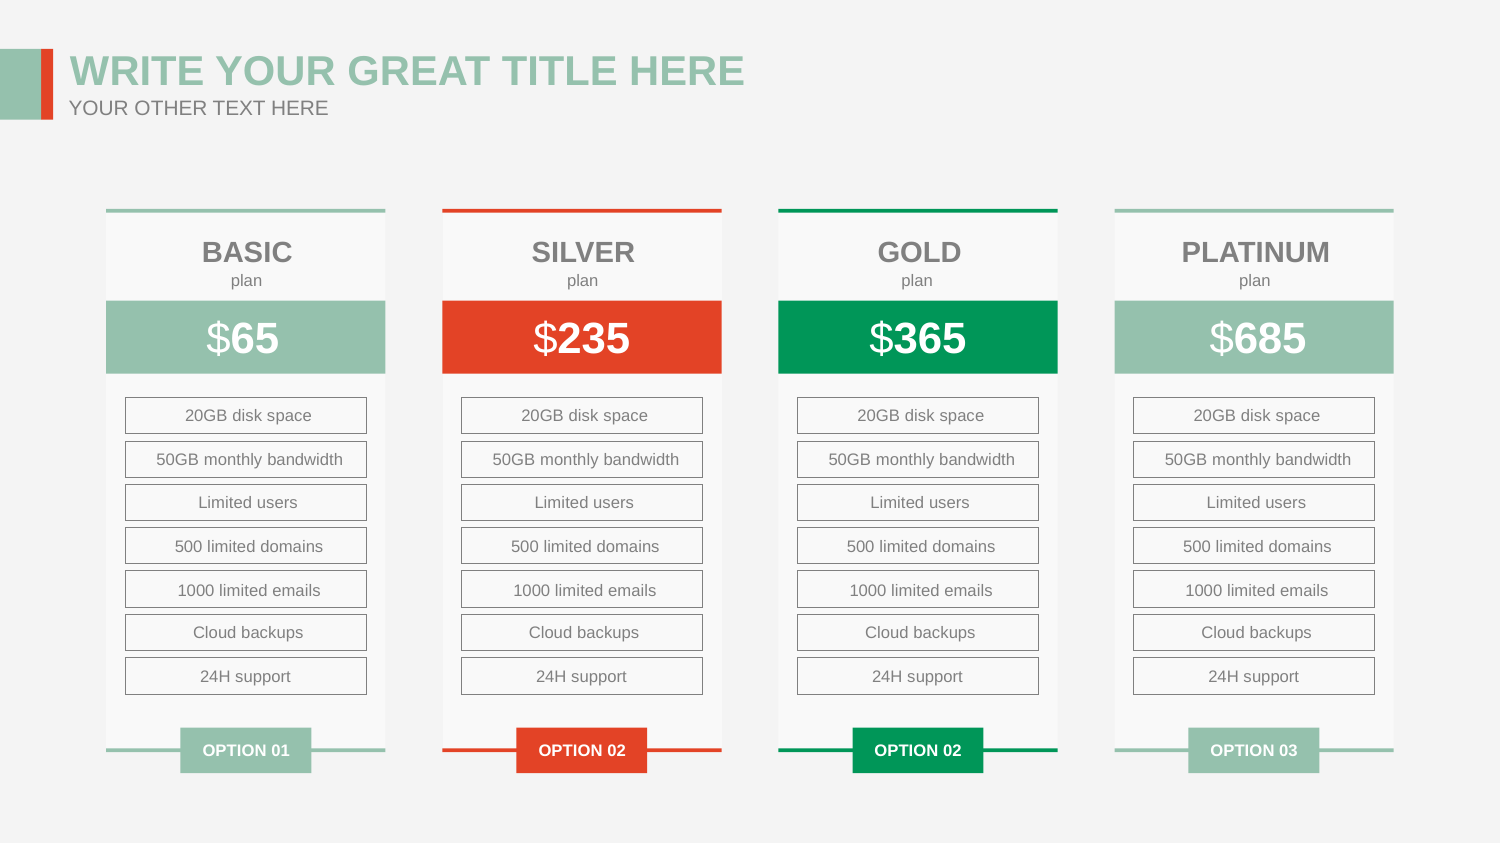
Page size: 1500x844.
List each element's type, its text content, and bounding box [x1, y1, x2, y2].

text_box OPTION 02 [538, 740, 626, 761]
text_box 500 limited domains [510, 535, 660, 556]
text_box Cloud backups [192, 622, 304, 643]
text_box [461, 397, 703, 434]
text_box plan [901, 270, 933, 291]
text_box [648, 748, 722, 753]
text_box 500 limited domains [174, 535, 324, 556]
text_box [1133, 657, 1375, 694]
text_box [312, 748, 386, 753]
text_box [461, 527, 703, 564]
text_box [797, 614, 1039, 651]
text_box Cloud backups [865, 622, 977, 643]
text_box 50GB monthly bandwidth [492, 449, 680, 470]
text_box 50GB monthly bandwidth [1164, 449, 1352, 470]
text_box 24H support [871, 665, 964, 686]
text_box GOLD [877, 233, 962, 268]
text_box 20GB disk space [1193, 404, 1321, 425]
text_box [797, 397, 1039, 434]
text_box 1000 limited emails [177, 579, 321, 600]
text_box [106, 374, 386, 748]
text_box [797, 440, 1039, 478]
text_box Limited users [870, 491, 971, 512]
text_box [1133, 484, 1375, 521]
text_box [1114, 213, 1394, 300]
text_box 24H support [199, 665, 291, 686]
text_box SILVER [531, 233, 636, 268]
text_box [442, 209, 723, 753]
text_box [1133, 614, 1375, 651]
text_box 500 limited domains [1183, 535, 1332, 556]
text_box [106, 748, 180, 753]
text_box [778, 300, 1058, 374]
text_box [1114, 748, 1188, 753]
text_box [1133, 397, 1375, 434]
text_box [125, 484, 367, 521]
text_box [797, 657, 1039, 694]
text_box [125, 527, 367, 564]
text_box 20GB disk space [521, 404, 649, 425]
text_box OPTION 03 [1210, 740, 1298, 761]
text_box [461, 614, 703, 651]
text_box OPTION 02 [874, 740, 962, 761]
text_box [461, 484, 703, 521]
text_box [797, 570, 1039, 608]
text_box 24H support [1208, 665, 1300, 686]
text_box [461, 570, 703, 608]
text_box Limited users [534, 491, 635, 512]
text_box [125, 614, 367, 651]
text_box [125, 440, 367, 478]
text_box [106, 213, 386, 300]
text_box 20GB disk space [857, 404, 985, 425]
text_box [778, 208, 1058, 213]
text_box $685 [1209, 309, 1307, 362]
text_box [461, 657, 703, 694]
text_box [1114, 374, 1394, 748]
text_box 1000 limited emails [513, 579, 657, 600]
text_box [516, 727, 648, 774]
text_box [1320, 748, 1394, 753]
text_box [778, 748, 852, 753]
text_box [125, 657, 367, 694]
text_box [1133, 440, 1375, 478]
text_box [125, 397, 367, 434]
text_box [778, 374, 1058, 748]
text_box WRITE YOUR GREAT TITLE HERE [55, 36, 761, 102]
text_box BASIC [201, 233, 293, 268]
text_box [442, 208, 722, 213]
text_box [1114, 300, 1394, 374]
text_box 50GB monthly bandwidth [156, 449, 344, 470]
text_box 500 limited domains [846, 535, 996, 556]
text_box [461, 440, 703, 478]
text_box 20GB disk space [185, 404, 313, 425]
text_box [106, 208, 386, 213]
text_box [1188, 727, 1320, 774]
text_box [1133, 527, 1375, 564]
text_box [180, 727, 312, 774]
text_box plan [230, 270, 263, 291]
text_box Limited users [198, 491, 298, 512]
text_box [797, 527, 1039, 564]
text_box 1000 limited emails [849, 579, 994, 600]
text_box plan [566, 270, 599, 291]
text_box [442, 300, 722, 374]
text_box [1133, 570, 1375, 608]
text_box Cloud backups [1201, 622, 1313, 643]
text_box [984, 748, 1058, 753]
text_box [797, 484, 1039, 521]
text_box [778, 213, 1058, 300]
text_box YOUR OTHER TEXT HERE [54, 86, 344, 127]
text_box [106, 300, 386, 374]
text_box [0, 48, 54, 120]
text_box Limited users [1206, 491, 1307, 512]
text_box [1114, 208, 1394, 213]
text_box 50GB monthly bandwidth [828, 449, 1016, 470]
text_box $365 [869, 309, 967, 362]
text_box Cloud backups [528, 622, 640, 643]
text_box PLATINUM [1181, 233, 1331, 268]
text_box OPTION 01 [202, 740, 291, 761]
text_box $235 [533, 309, 631, 362]
text_box $65 [206, 309, 280, 362]
text_box plan [1239, 270, 1271, 291]
text_box 1000 limited emails [1185, 579, 1329, 600]
text_box [442, 748, 516, 753]
text_box 24H support [535, 665, 628, 686]
text_box [125, 570, 367, 608]
text_box [852, 727, 984, 774]
